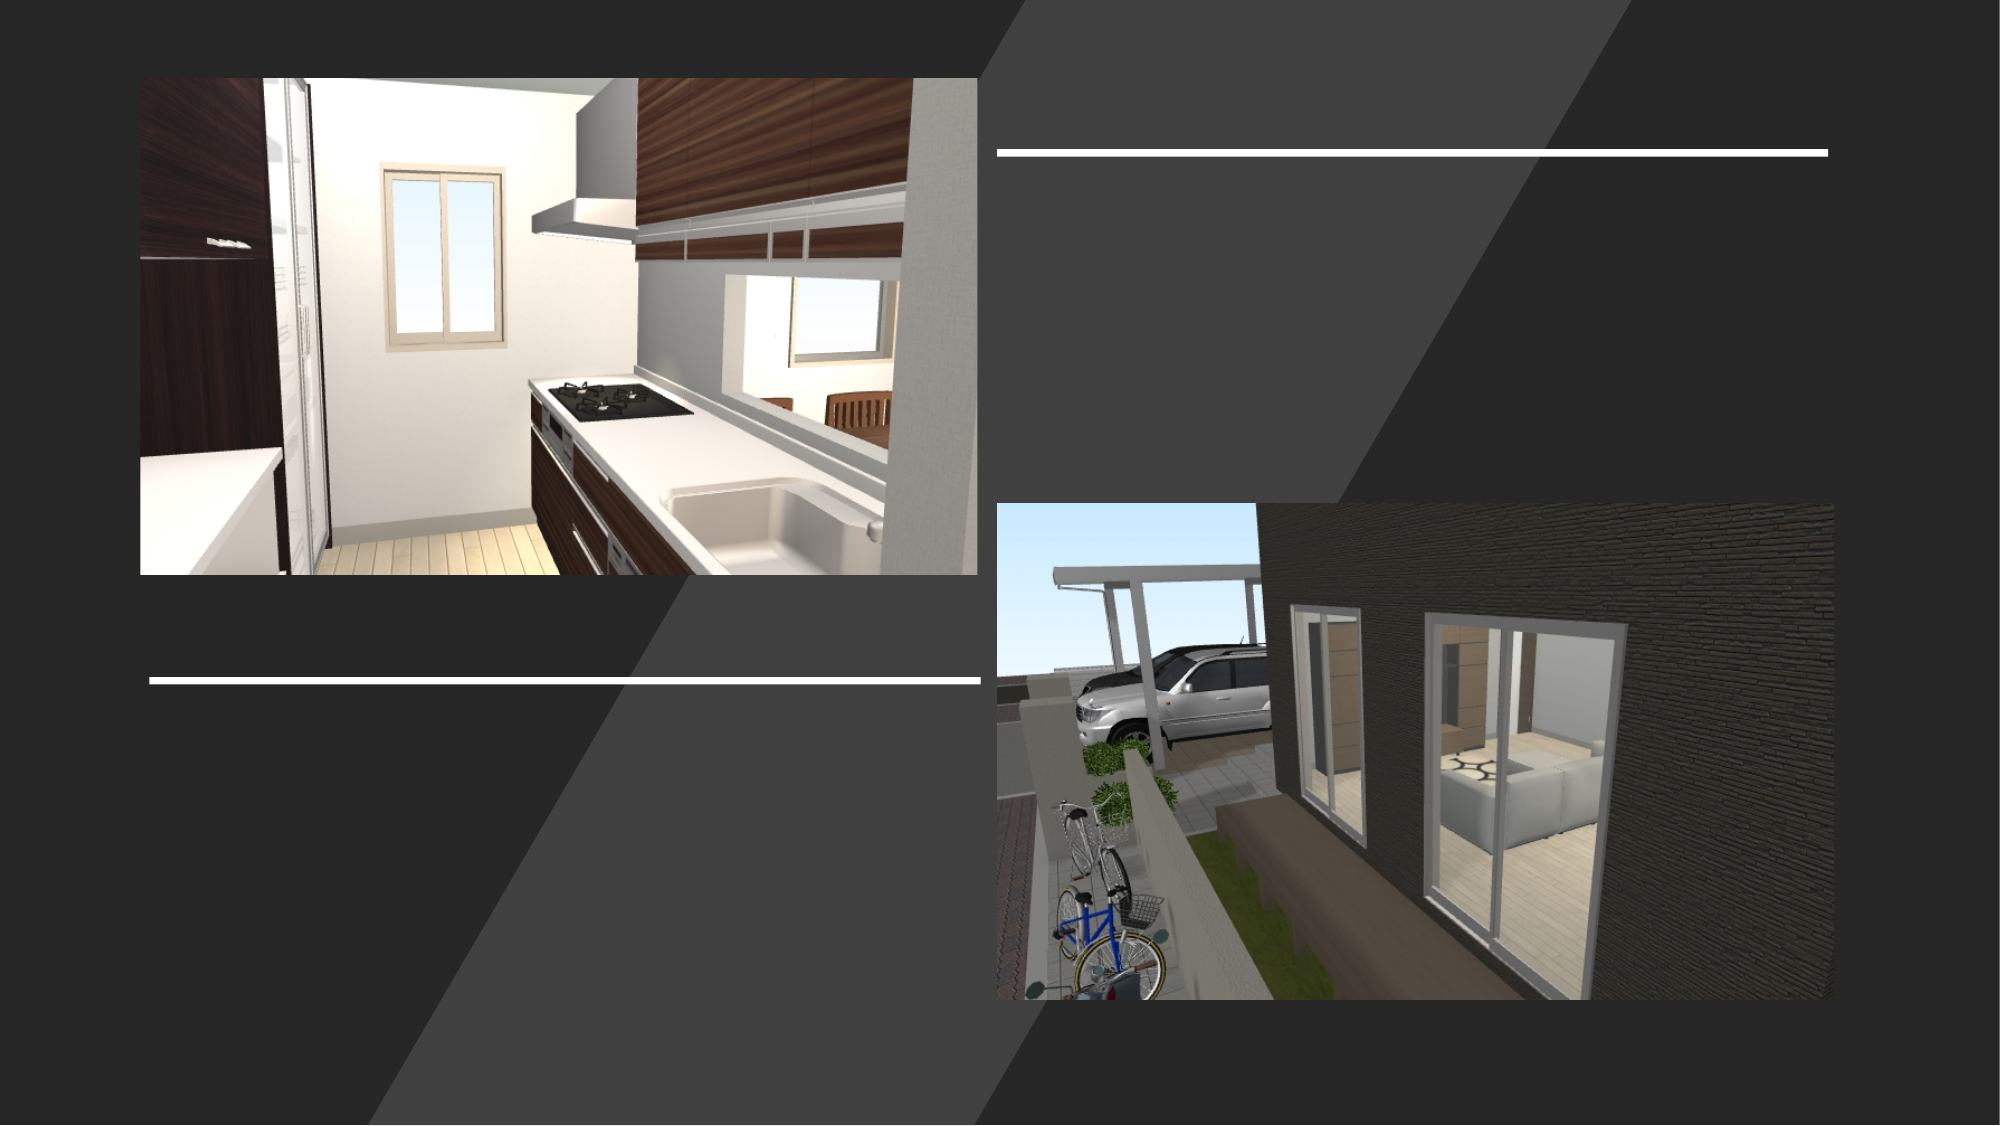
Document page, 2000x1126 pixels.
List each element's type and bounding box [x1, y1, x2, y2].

picture [140, 78, 978, 575]
picture [996, 503, 1835, 1000]
